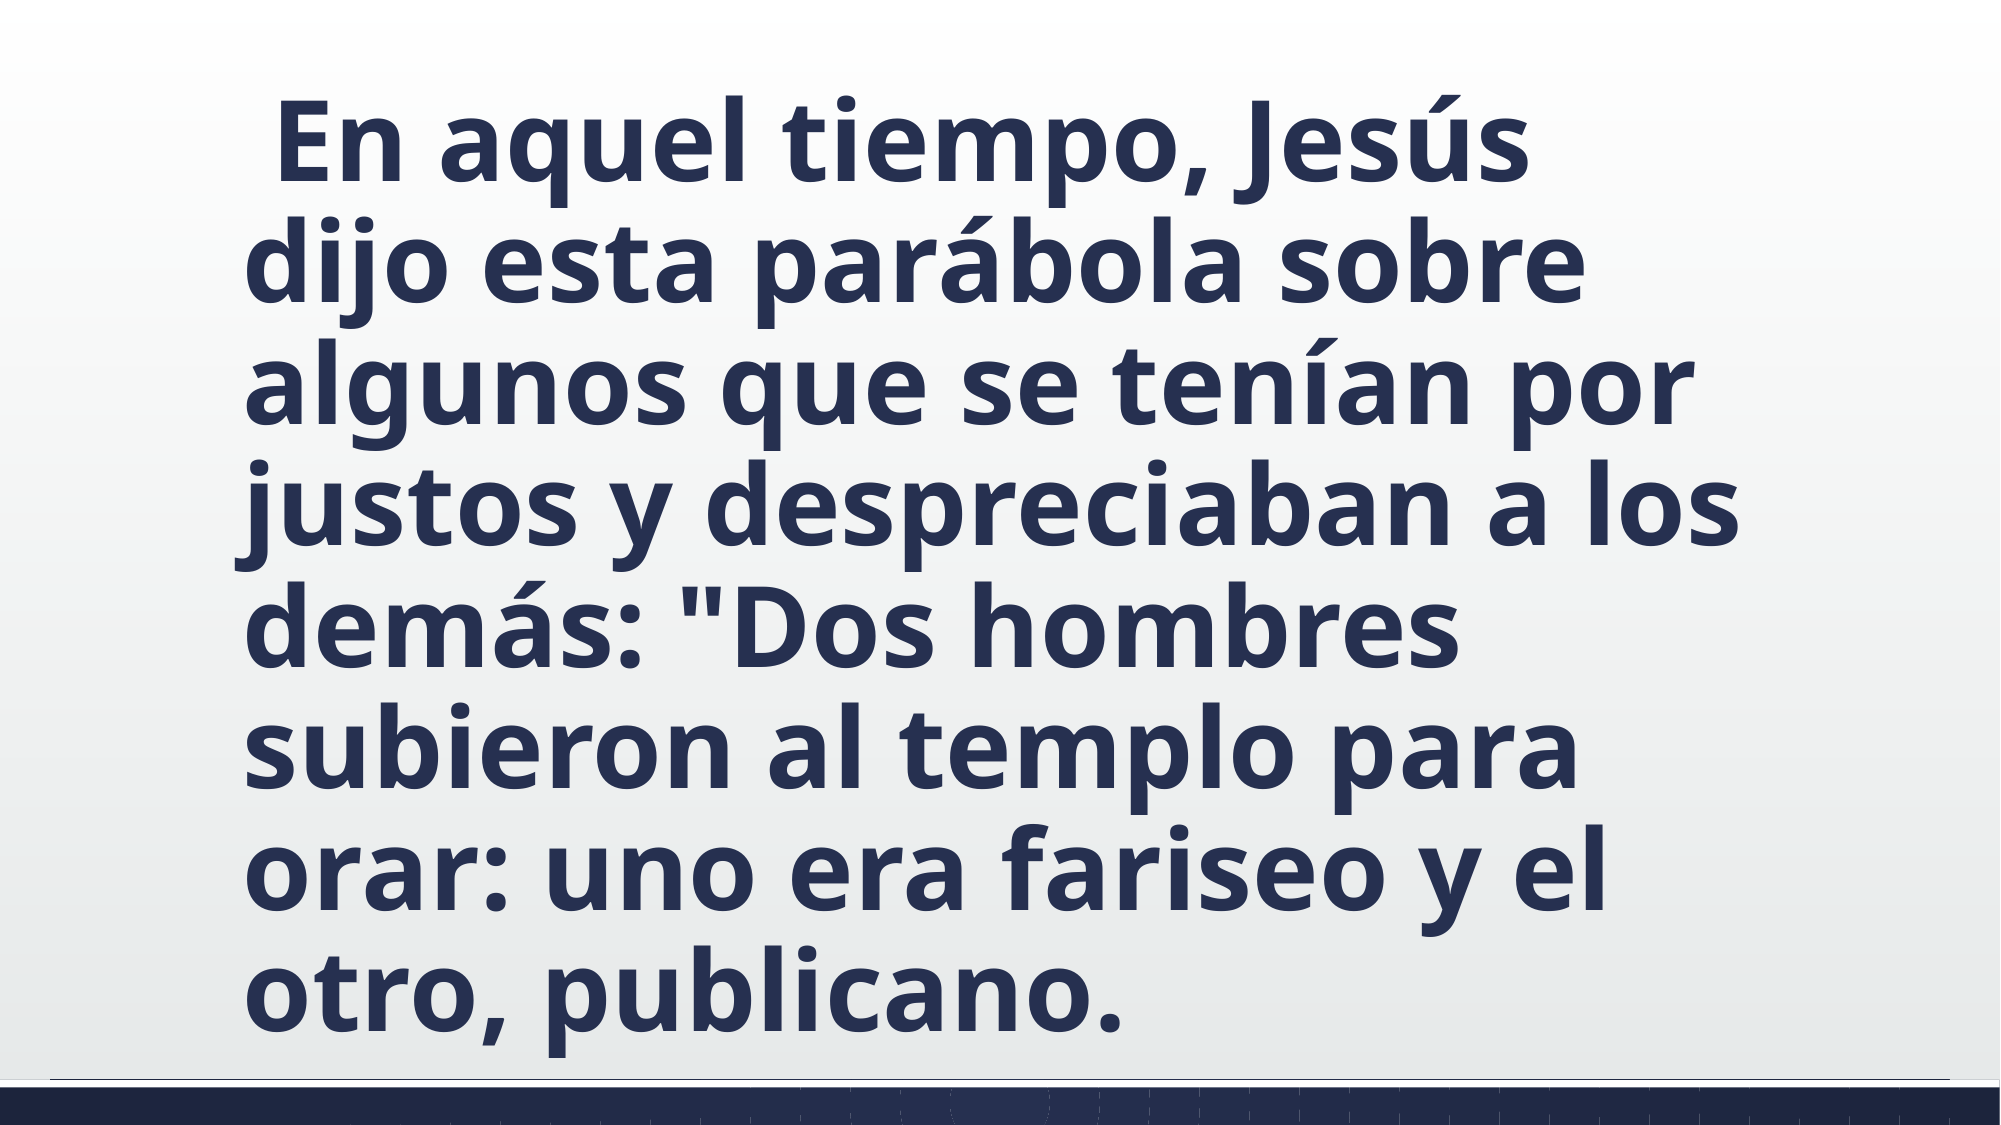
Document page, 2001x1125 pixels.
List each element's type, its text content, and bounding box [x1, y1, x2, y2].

list En aquel tiempo, Jesús dijo esta parábola sobre algunos que se tenían por justos y despreciaban a los demás: "Dos hombres subieron al templo para orar: uno era fariseo y el otro, publicano. [219, 76, 1780, 990]
